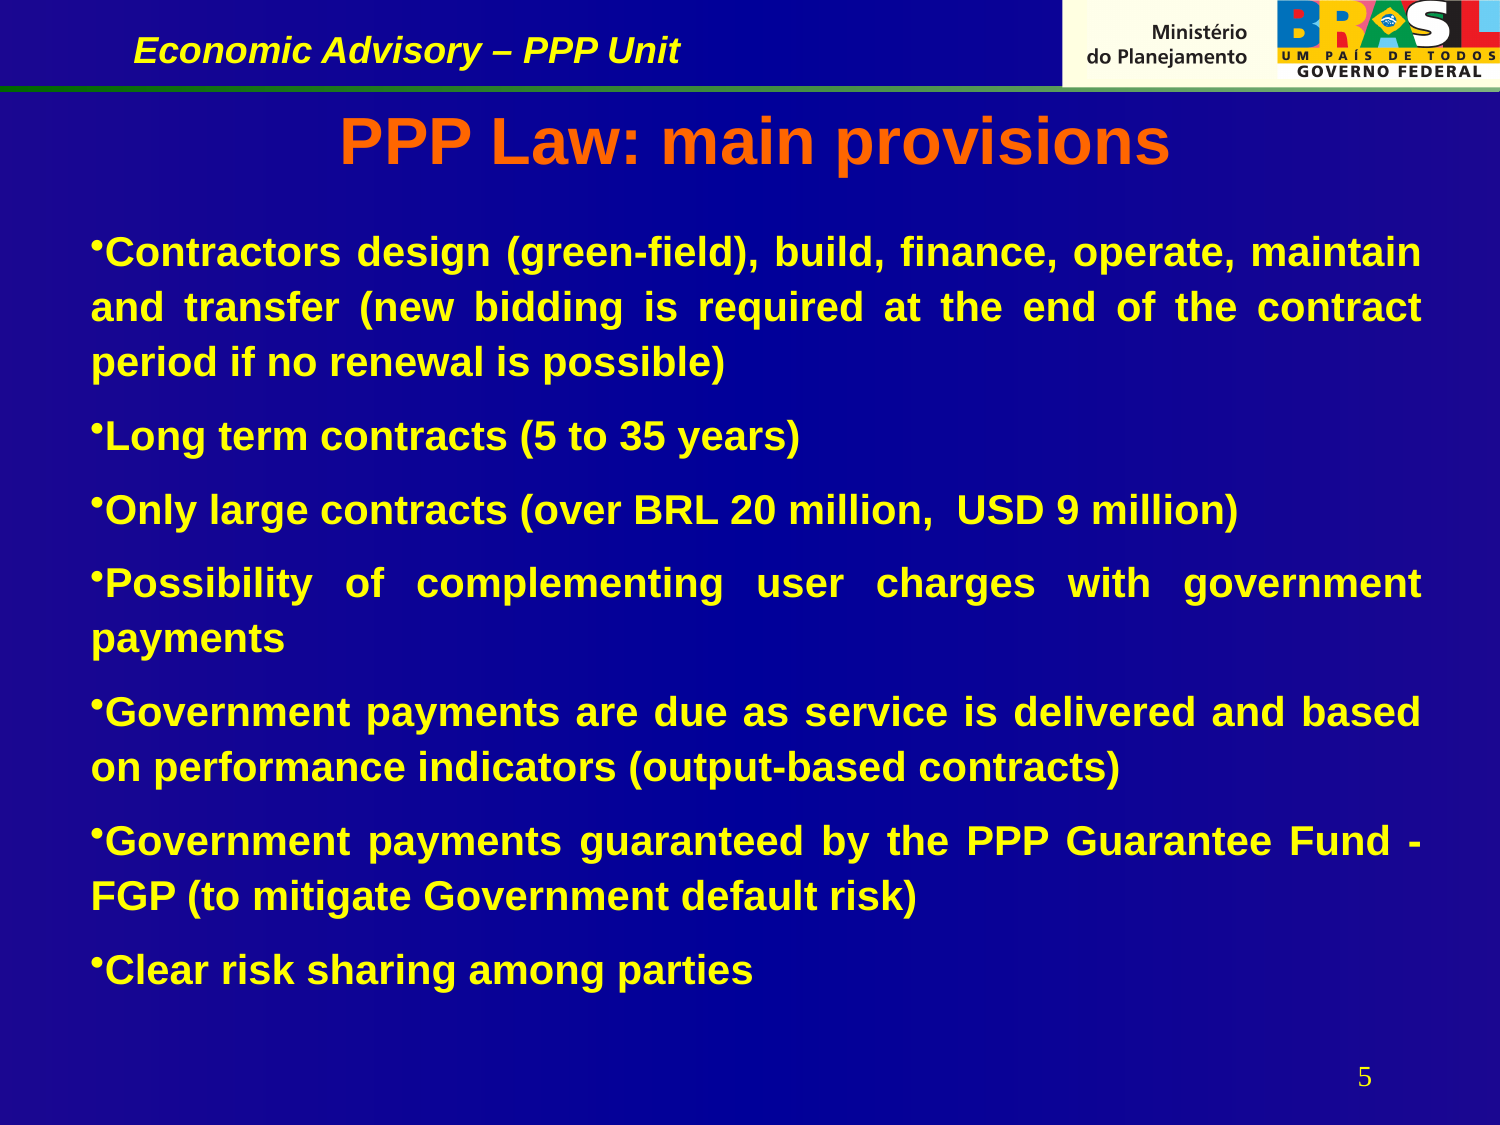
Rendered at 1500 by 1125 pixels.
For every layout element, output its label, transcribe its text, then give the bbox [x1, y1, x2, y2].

title PPP Law: main provisions [62, 87, 1451, 188]
picture [1087, 0, 1500, 79]
list Contractors design (green-field), build, finance, operate, maintain and transfer (new bidding is required at the end of the contract period if no renewal is possible) Long term contracts (5 to 35 years) Only large contracts (over BRL 20 million, USD 9 million) Possibility of complementing user charges with government payments Government payments are due as service is delivered and based on performance indicators (output-based contracts) Government payments guaranteed by the PPP Guarantee Fund - FGP (to mitigate Government default risk) Clear risk sharing among parties [74, 212, 1438, 1051]
text_box [137, 188, 1375, 275]
slide_number 5 [1074, 1051, 1388, 1101]
